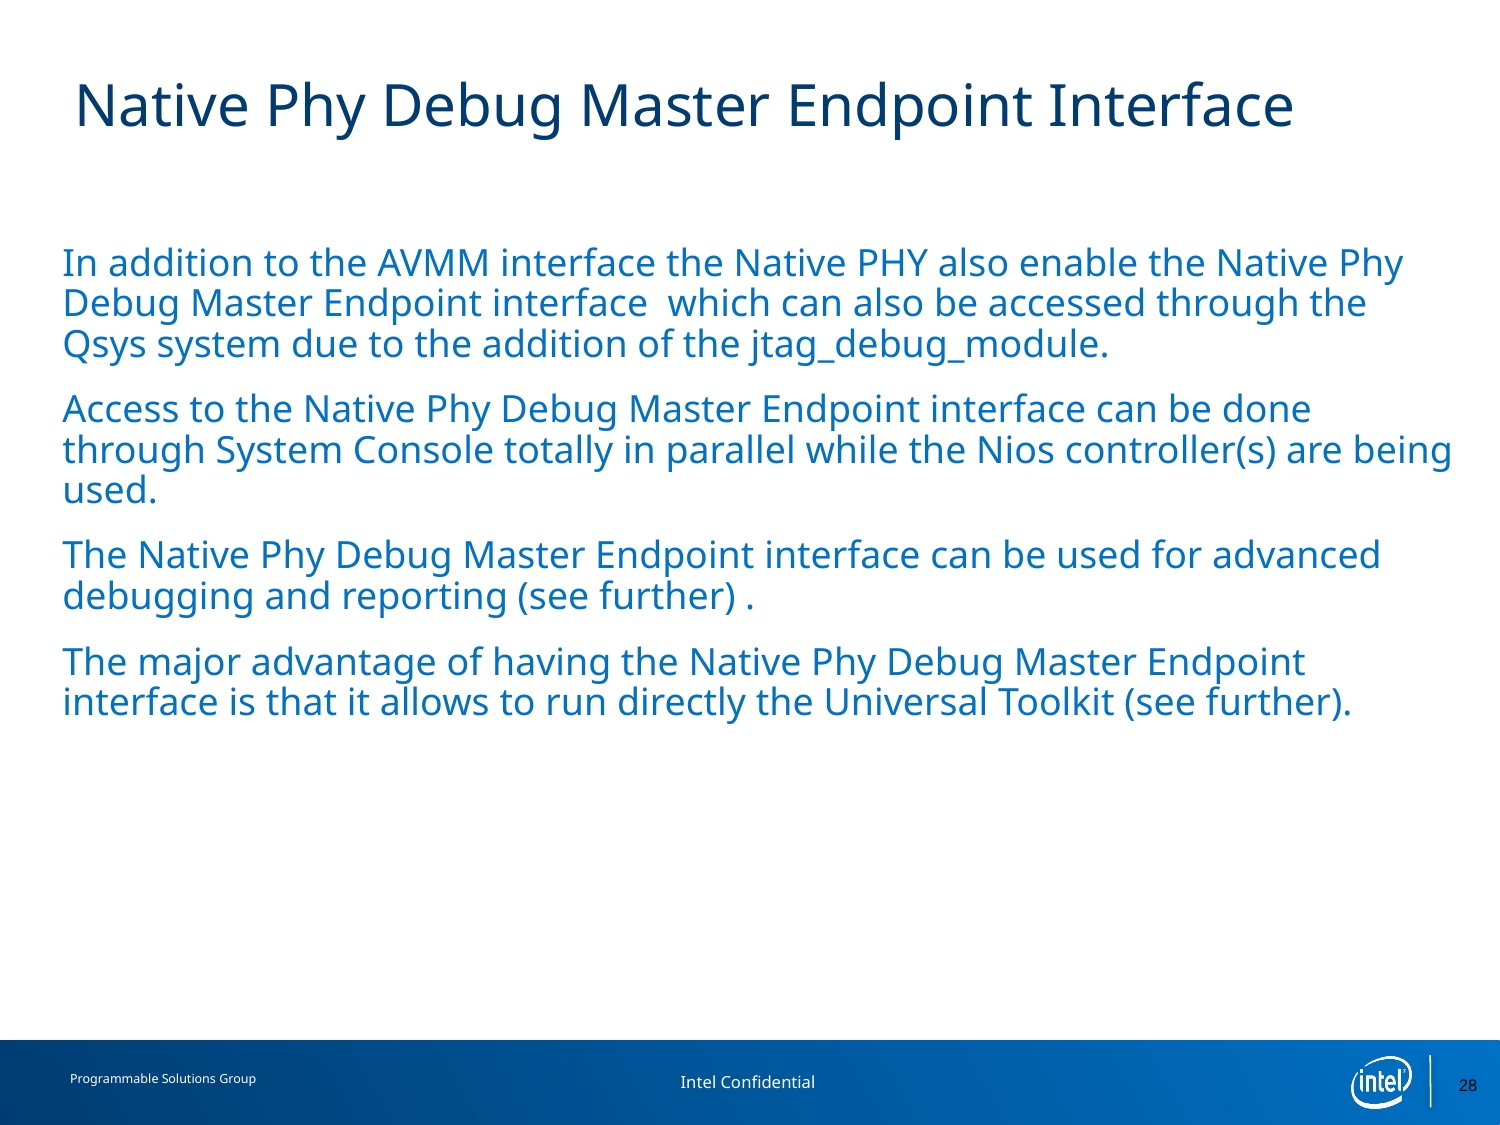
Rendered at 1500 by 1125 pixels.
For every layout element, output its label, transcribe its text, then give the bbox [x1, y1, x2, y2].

slide_number 28 [1127, 1055, 1478, 1116]
list In addition to the AVMM interface the Native PHY also enable the Native Phy Debug Master Endpoint interface which can also be accessed through the Qsys system due to the addition of the jtag_debug_module. Access to the Native Phy Debug Master Endpoint interface can be done through System Console totally in parallel while the Nios controller(s) are being used. The Native Phy Debug Master Endpoint interface can be used for advanced debugging and reporting (see further) . The major advantage of having the Native Phy Debug Master Endpoint interface is that it allows to run directly the Universal Toolkit (see further). [62, 244, 1458, 1069]
title Native Phy Debug Master Endpoint Interface [74, 67, 1425, 244]
